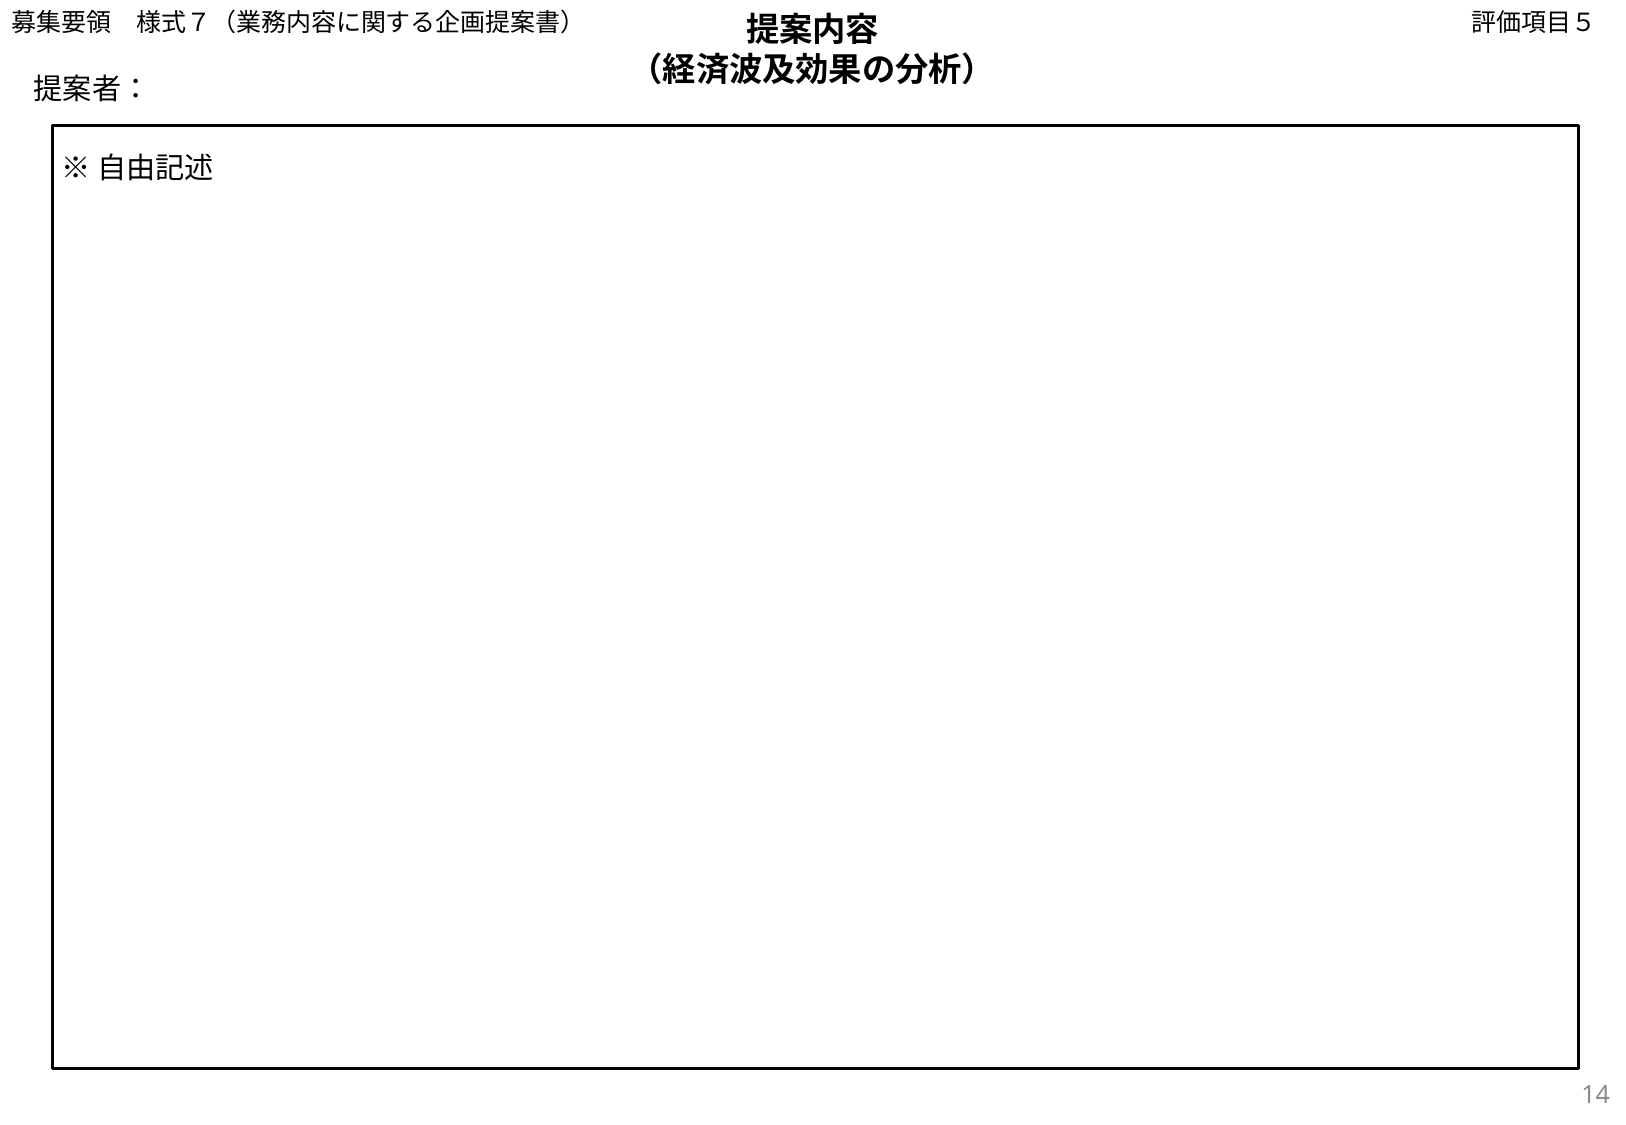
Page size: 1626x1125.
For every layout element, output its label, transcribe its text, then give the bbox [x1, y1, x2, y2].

text_box 募集要領 様式７（業務内容に関する企画提案書） [0, 0, 600, 47]
text_box [52, 125, 1579, 1069]
text_box 評価項目５ [1443, 0, 1625, 47]
text_box 提案内容 （経済波及効果の分析） [168, 1, 1457, 96]
slide_number 14 [1259, 1065, 1625, 1125]
text_box ※自由記述 [46, 142, 237, 192]
text_box 提案者： [18, 63, 528, 113]
